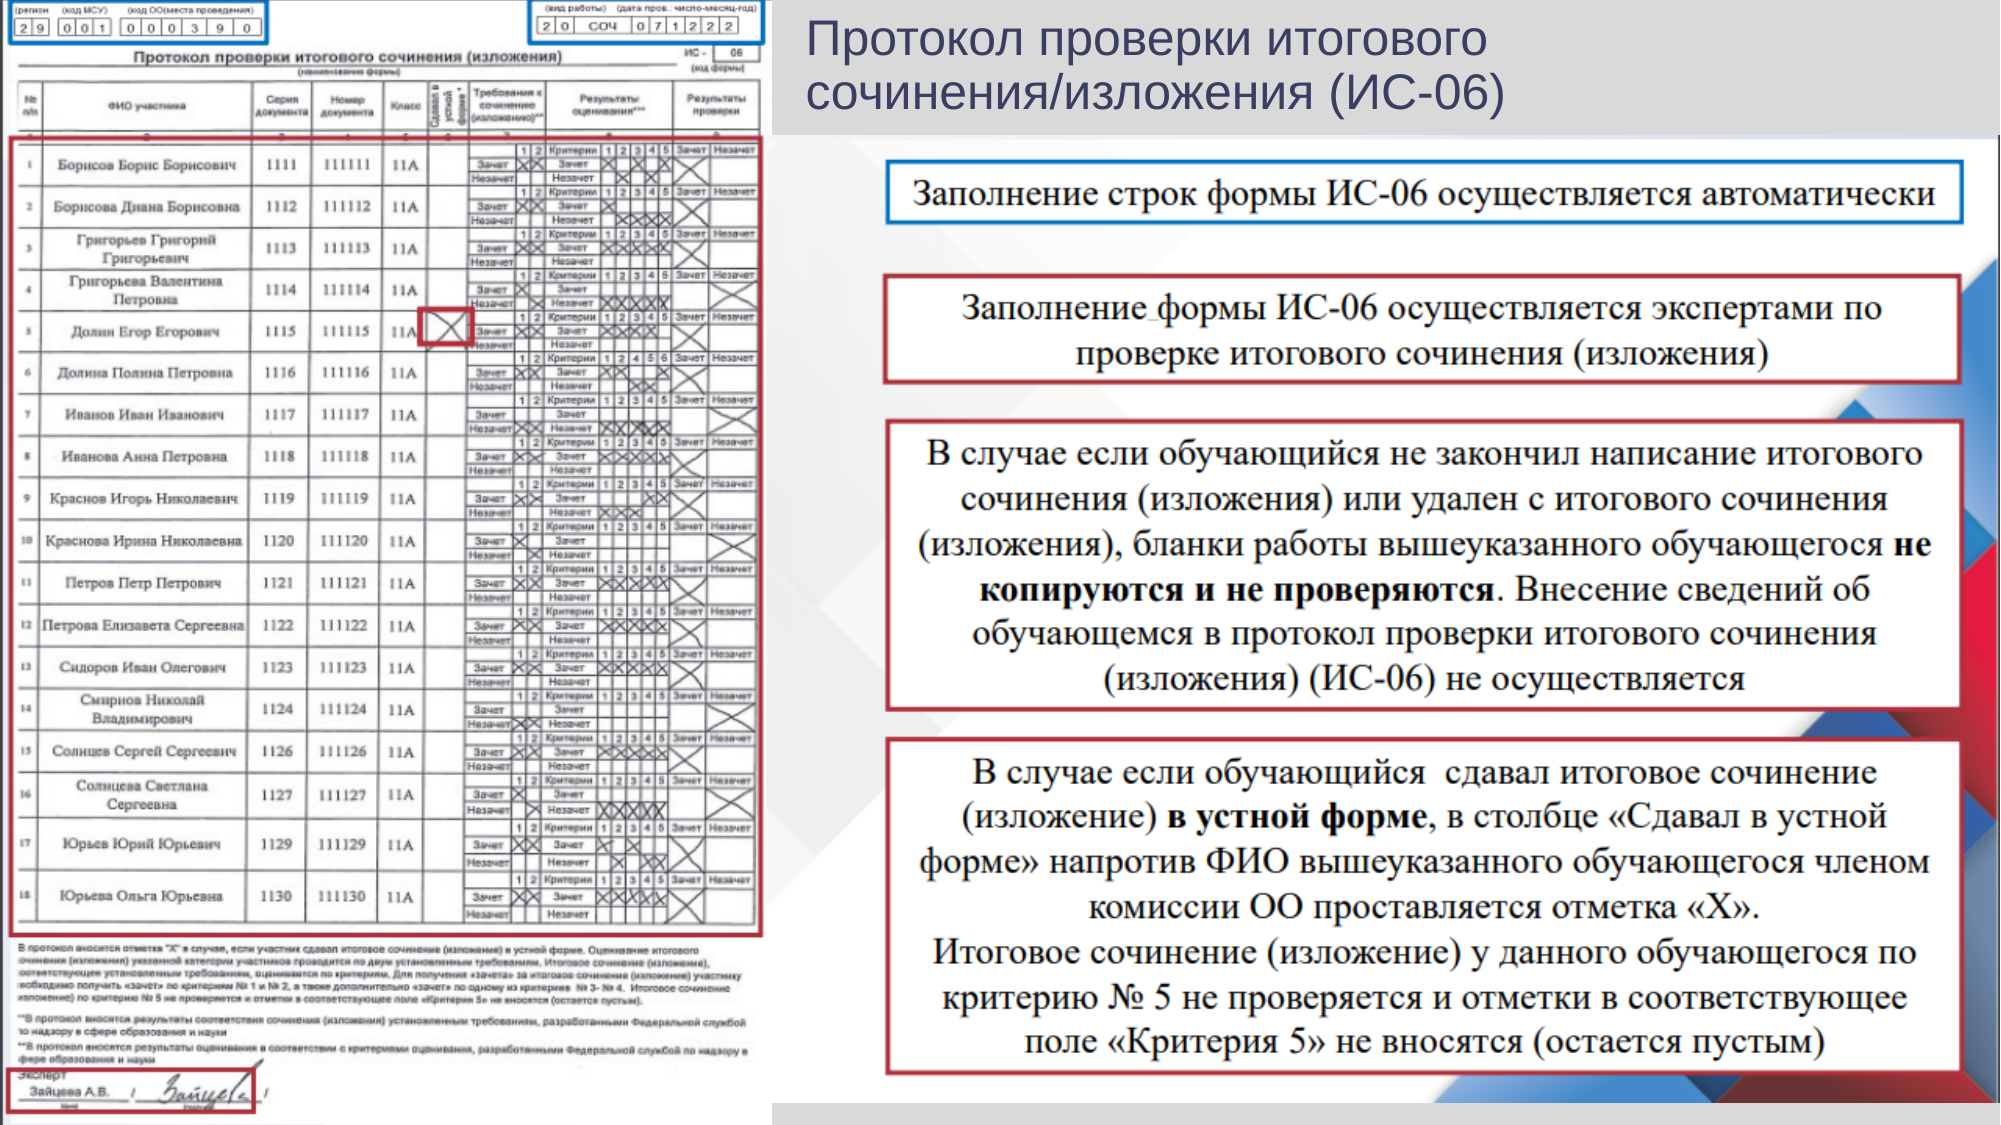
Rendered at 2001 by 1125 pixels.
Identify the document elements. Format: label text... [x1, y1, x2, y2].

text_box [772, 0, 2000, 135]
title Протокол проверки итогового сочинения/изложения (ИС-06) [790, 0, 1980, 134]
picture [0, 0, 2000, 1125]
text_box [772, 1103, 2000, 1125]
